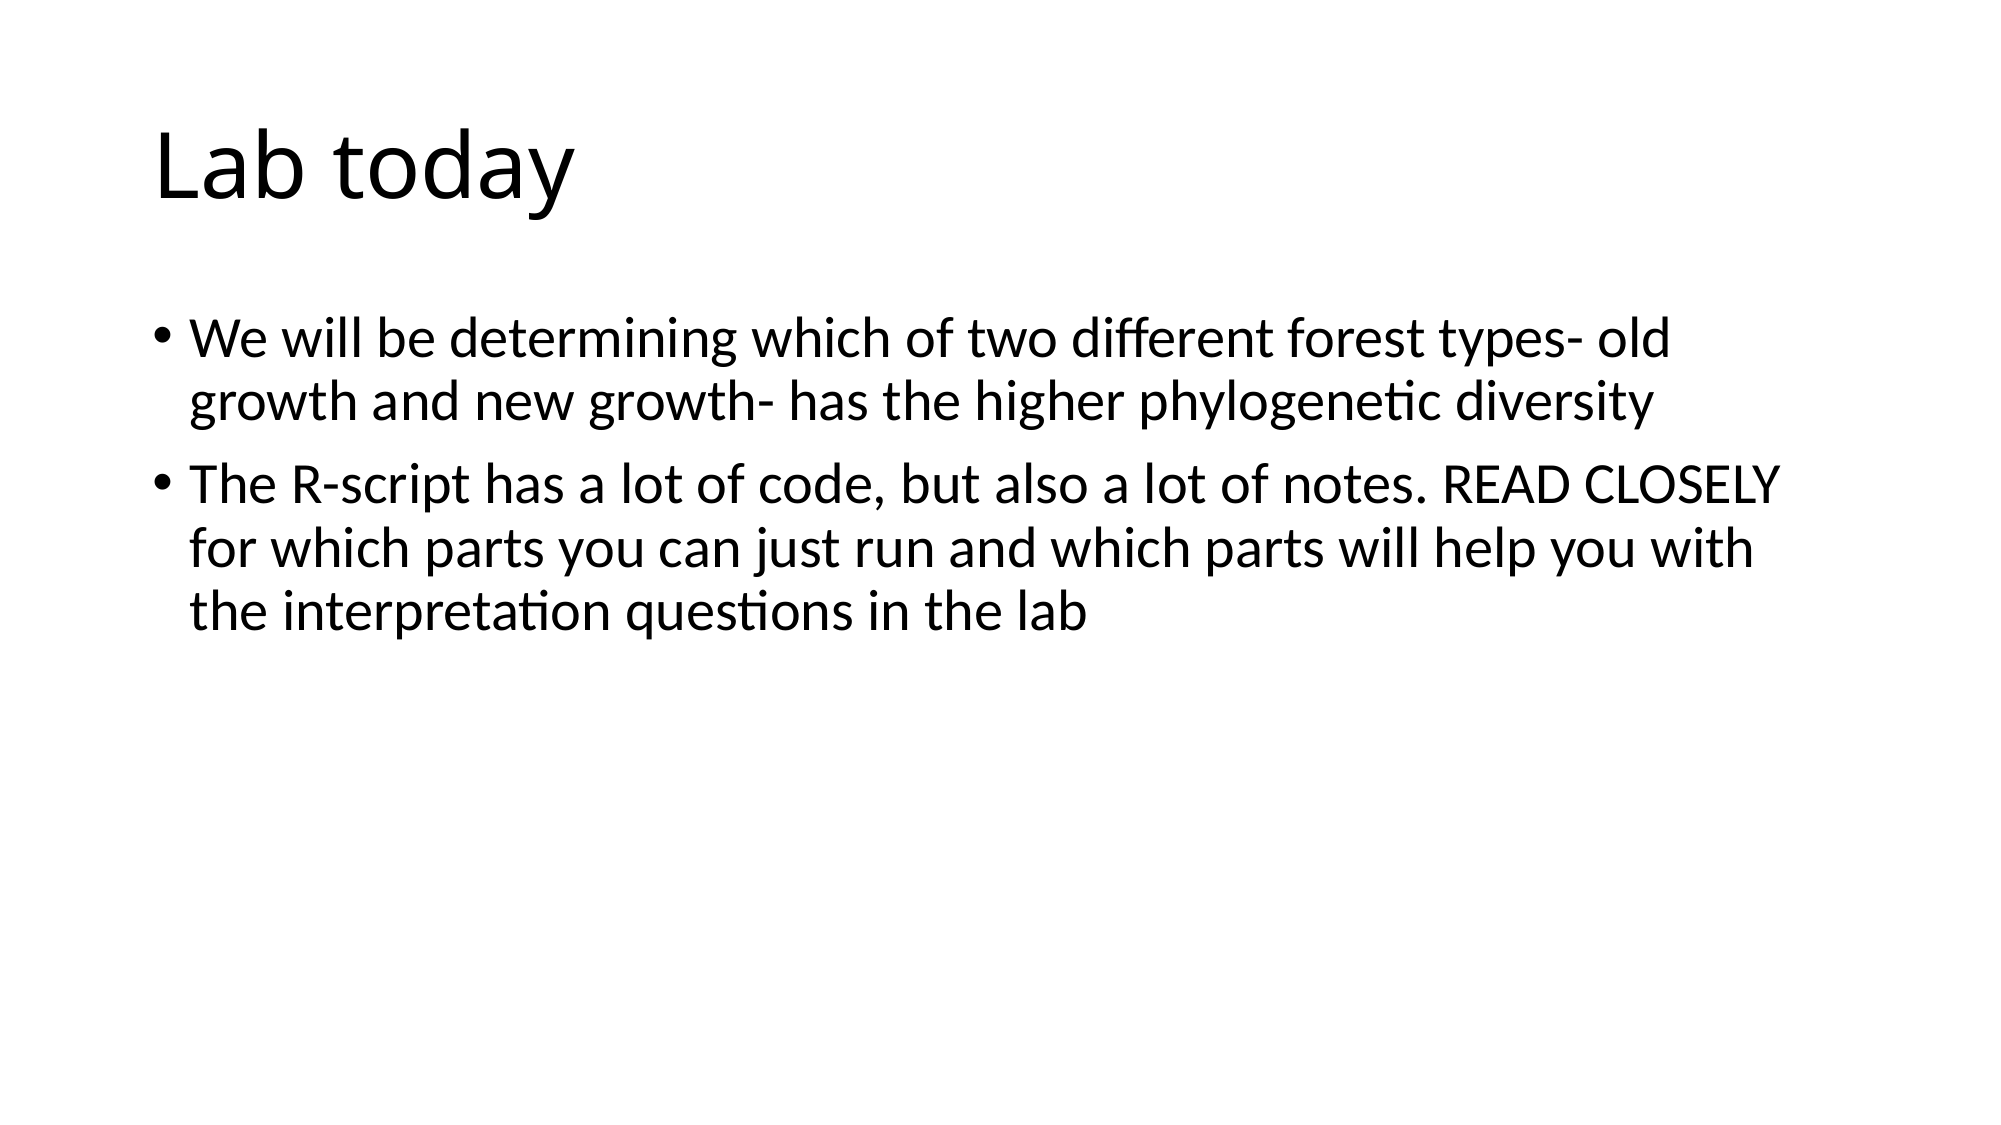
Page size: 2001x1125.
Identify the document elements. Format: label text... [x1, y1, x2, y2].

title Lab today [137, 59, 1863, 278]
list We will be determining which of two different forest types- old growth and new growth- has the higher phylogenetic diversity The R-script has a lot of code, but also a lot of notes. READ CLOSELY for which parts you can just run and which parts will help you with the interpretation questions in the lab [137, 299, 1863, 1014]
